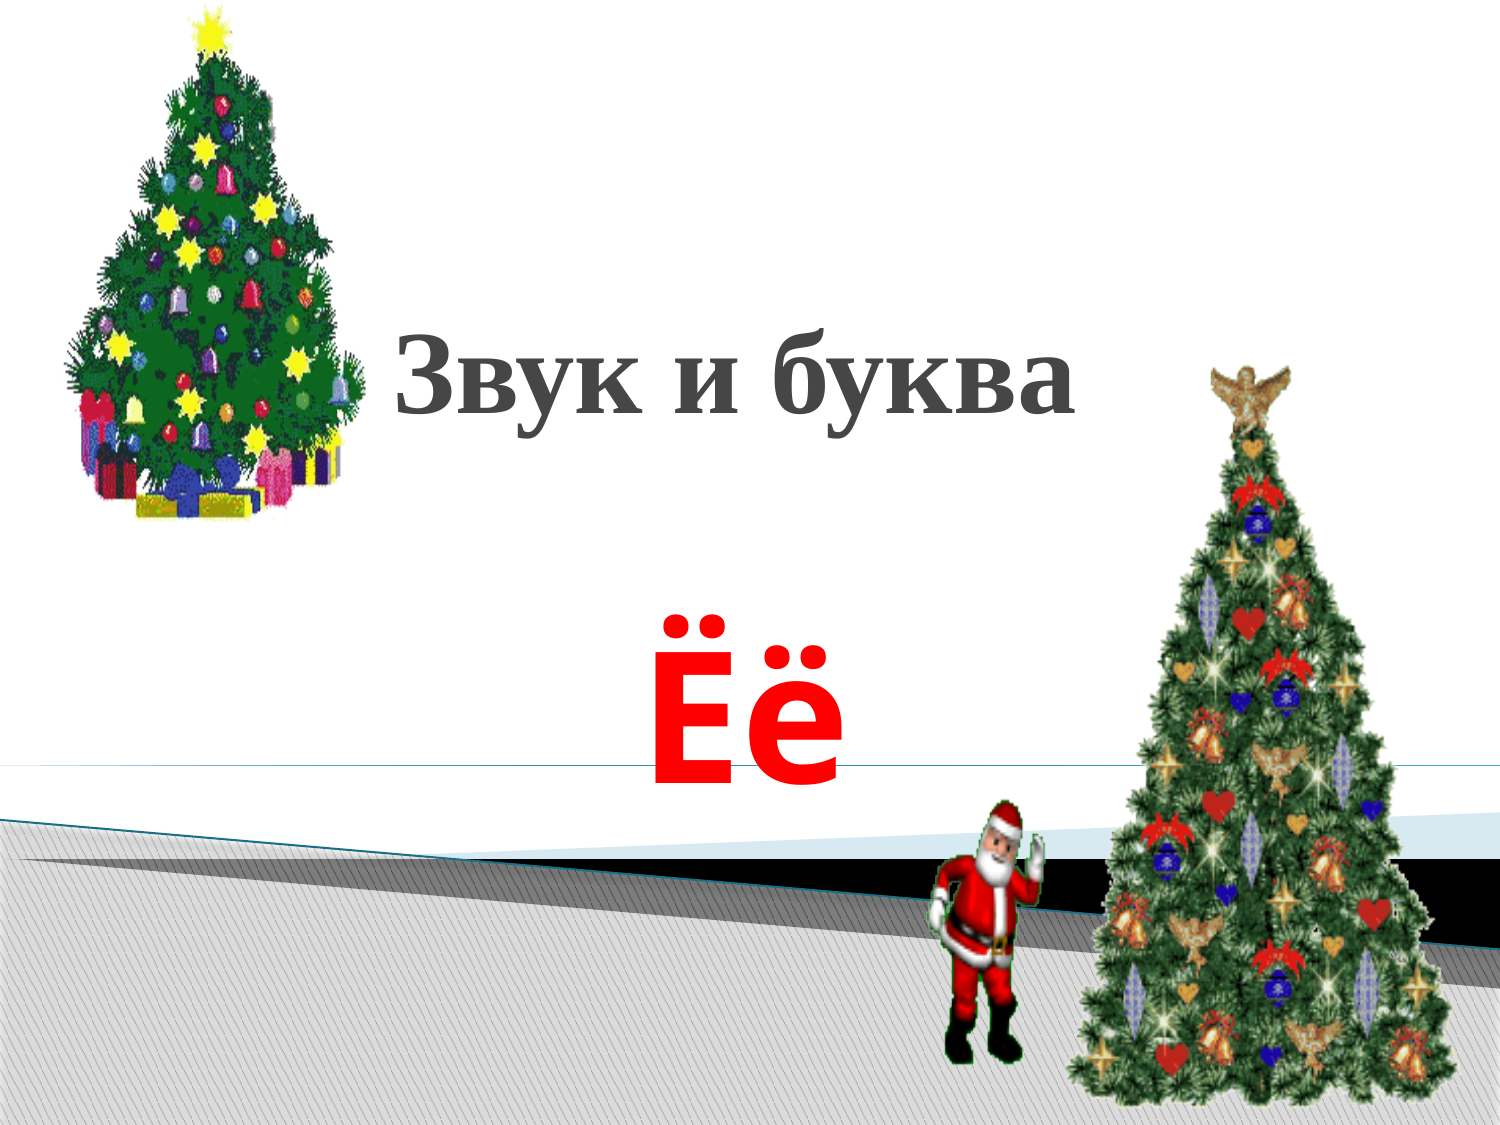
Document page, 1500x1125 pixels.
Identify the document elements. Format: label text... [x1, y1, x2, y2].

subtitle Ёё [112, 592, 1025, 790]
title Звук и буква [112, 287, 1388, 588]
picture [5, 327, 1500, 1125]
picture [58, 0, 372, 528]
